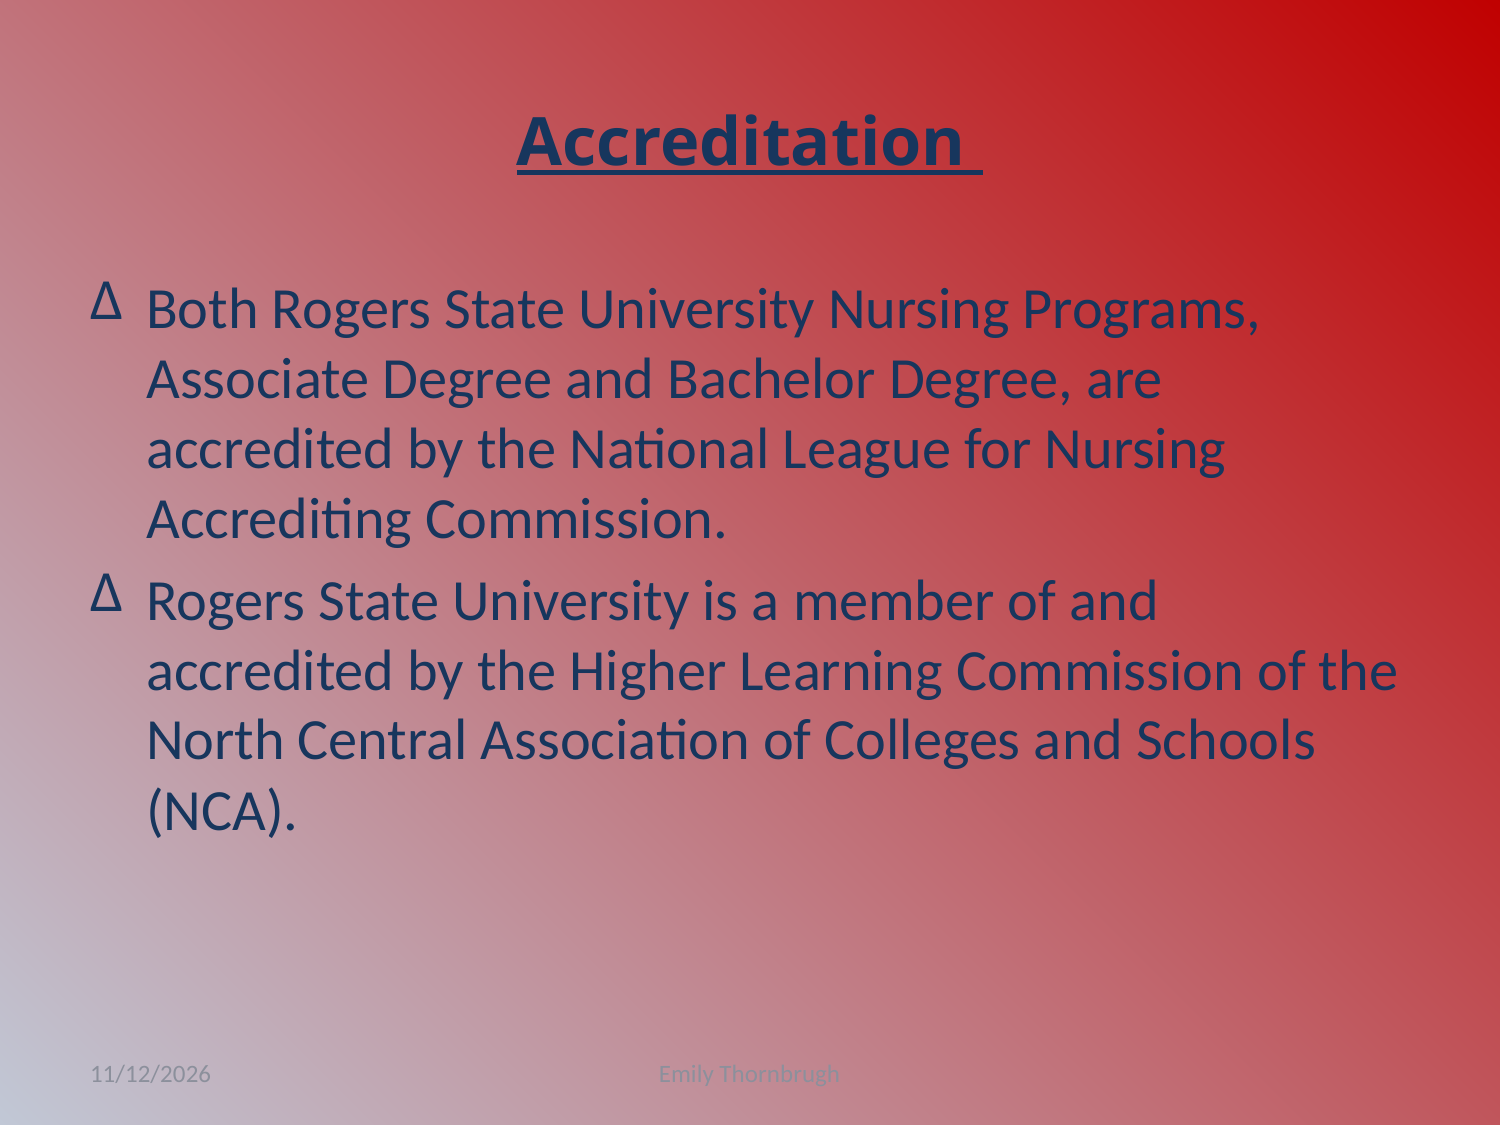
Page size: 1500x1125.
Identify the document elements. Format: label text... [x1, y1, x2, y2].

title Accreditation [75, 45, 1425, 233]
list Both Rogers State University Nursing Programs, Associate Degree and Bachelor Degree, are accredited by the National League for Nursing Accrediting Commission. Rogers State University is a member of and accredited by the Higher Learning Commission of the North Central Association of Colleges and Schools (NCA). [75, 262, 1425, 1005]
footer Emily Thornbrugh [512, 1042, 988, 1103]
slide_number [75, 1042, 425, 1103]
